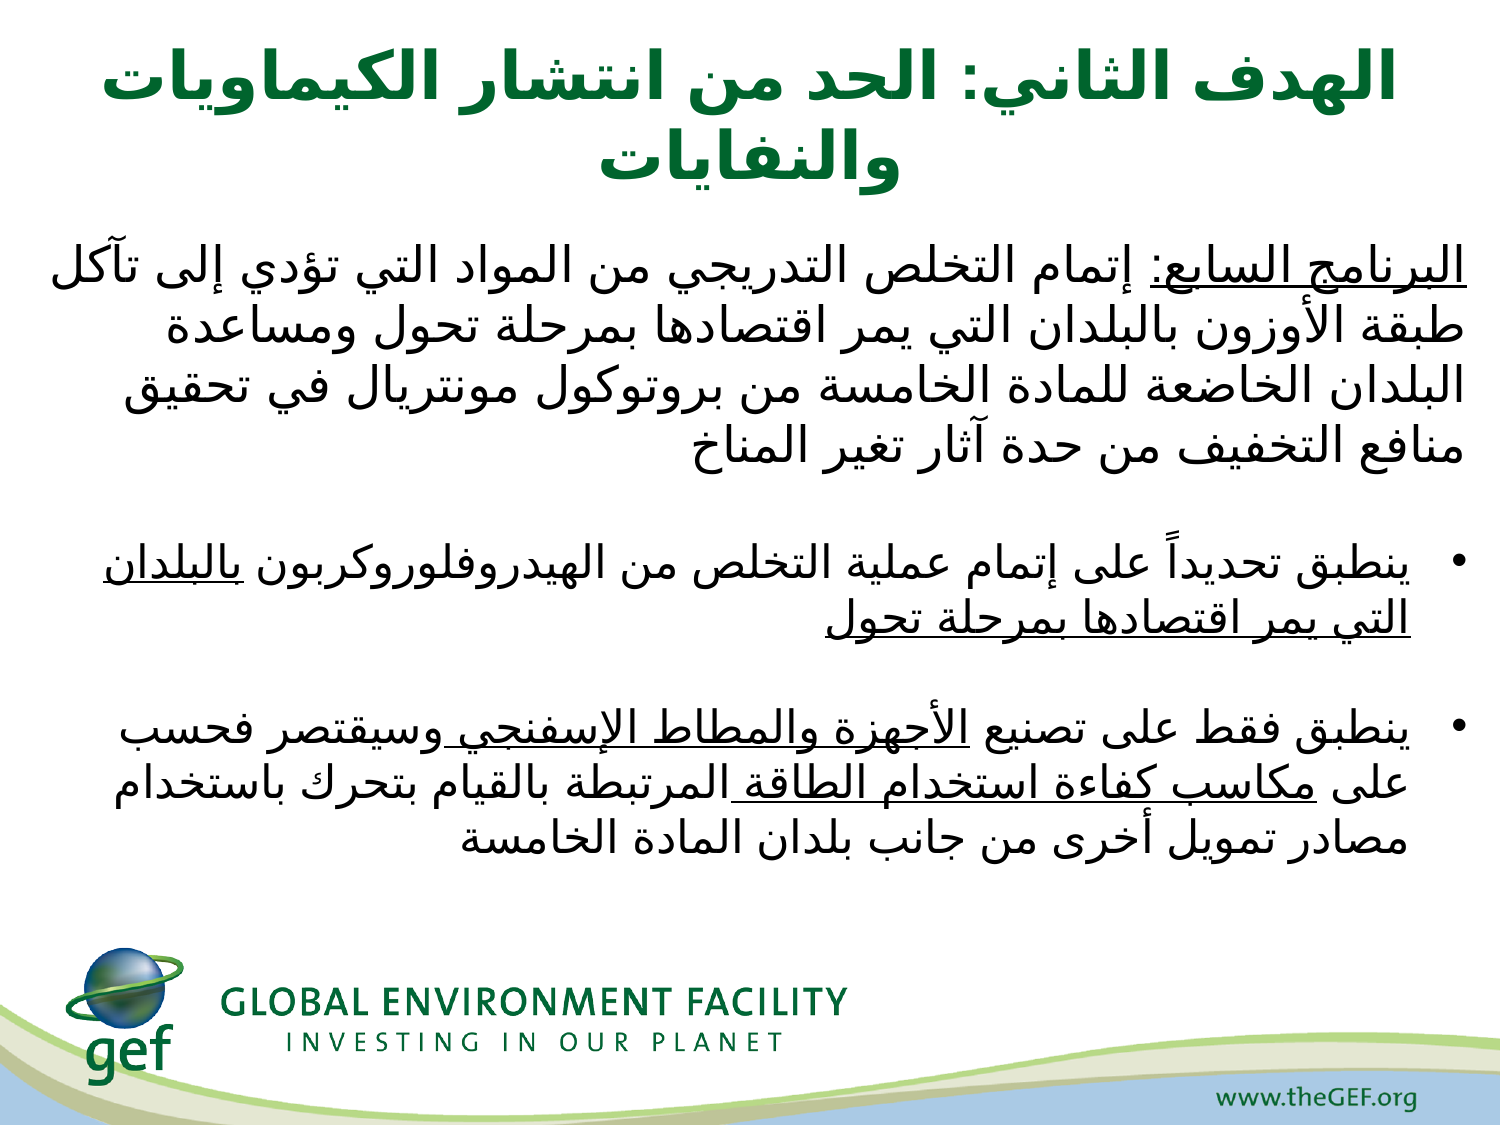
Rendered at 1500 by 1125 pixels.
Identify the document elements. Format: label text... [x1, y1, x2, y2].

title الهدف الثاني: الحد من انتشار الكيماويات والنفايات [31, 37, 1470, 188]
text_box البرنامج السابع: إتمام التخلص التدريجي من المواد التي تؤدي إلى تآكل طبقة الأوزون بالبلدان التي يمر اقتصادها بمرحلة تحول ومساعدة البلدان الخاضعة للمادة الخامسة من بروتوكول مونتريال في تحقيق منافع التخفيف من حدة آثار تغير المناخ ينطبق تحديداً على إتمام عملية التخلص من الهيدروفلوروكربون بالبلدان التي يمر اقتصادها بمرحلة تحول ينطبق فقط على تصنيع الأجهزة والمطاط الإسفنجي وسيقتصر فحسب على مكاسب كفاءة استخدام الطاقة المرتبطة بالقيام بتحرك باستخدام مصادر تمويل أخرى من جانب بلدان المادة الخامسة [19, 224, 1482, 980]
picture [0, 920, 1500, 1125]
